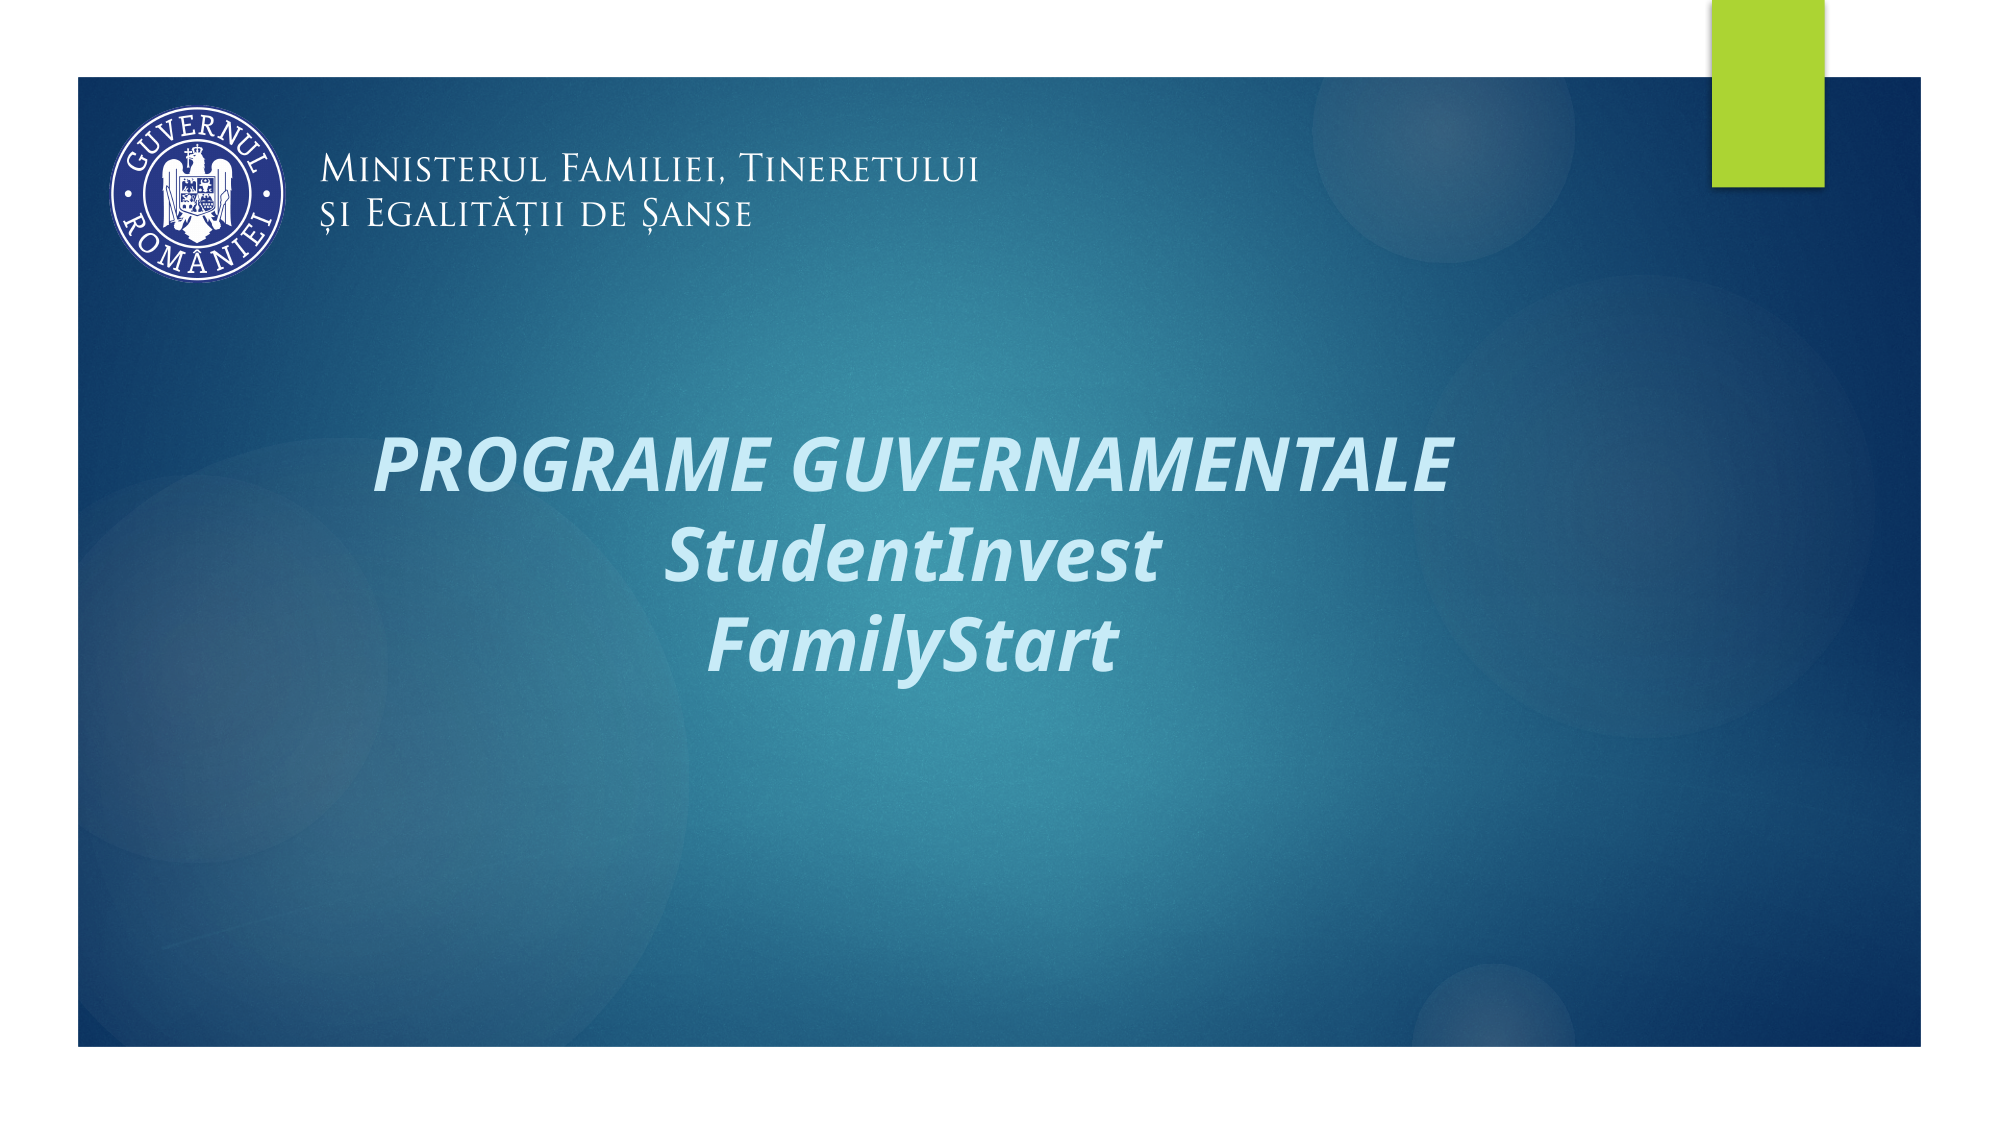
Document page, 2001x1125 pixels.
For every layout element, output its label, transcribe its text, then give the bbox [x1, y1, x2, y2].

picture [109, 105, 979, 283]
title PROGRAME GUVERNAMENTALE StudentInvest FamilyStart [189, 344, 1638, 784]
